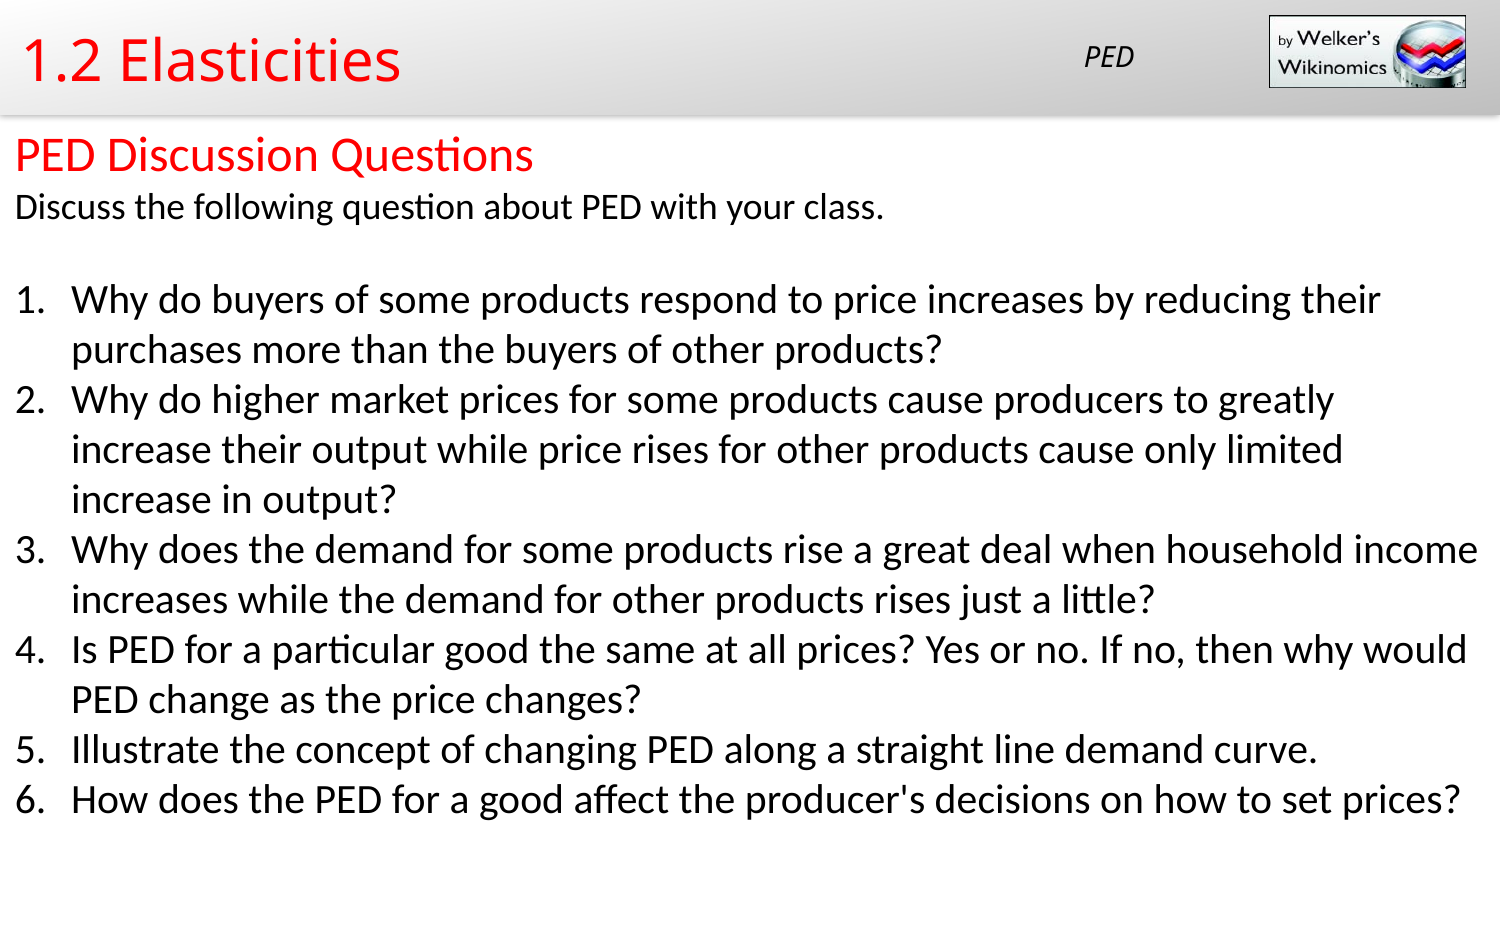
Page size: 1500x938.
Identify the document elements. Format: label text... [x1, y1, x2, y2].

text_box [0, 0, 1500, 115]
text_box PED Discussion Questions Discuss the following question about PED with your class. Why do buyers of some products respond to price increases by reducing their purchases more than the buyers of other products? Why do higher market prices for some products cause producers to greatly increase their output while price rises for other products cause only limited increase in output? Why does the demand for some products rise a great deal when household income increases while the demand for other products rises just a little? Is PED for a particular good the same at all prices? Yes or no. If no, then why would PED change as the price changes? Illustrate the concept of changing PED along a straight line demand curve. How does the PED for a good affect the producer's decisions on how to set prices? [0, 123, 1500, 875]
